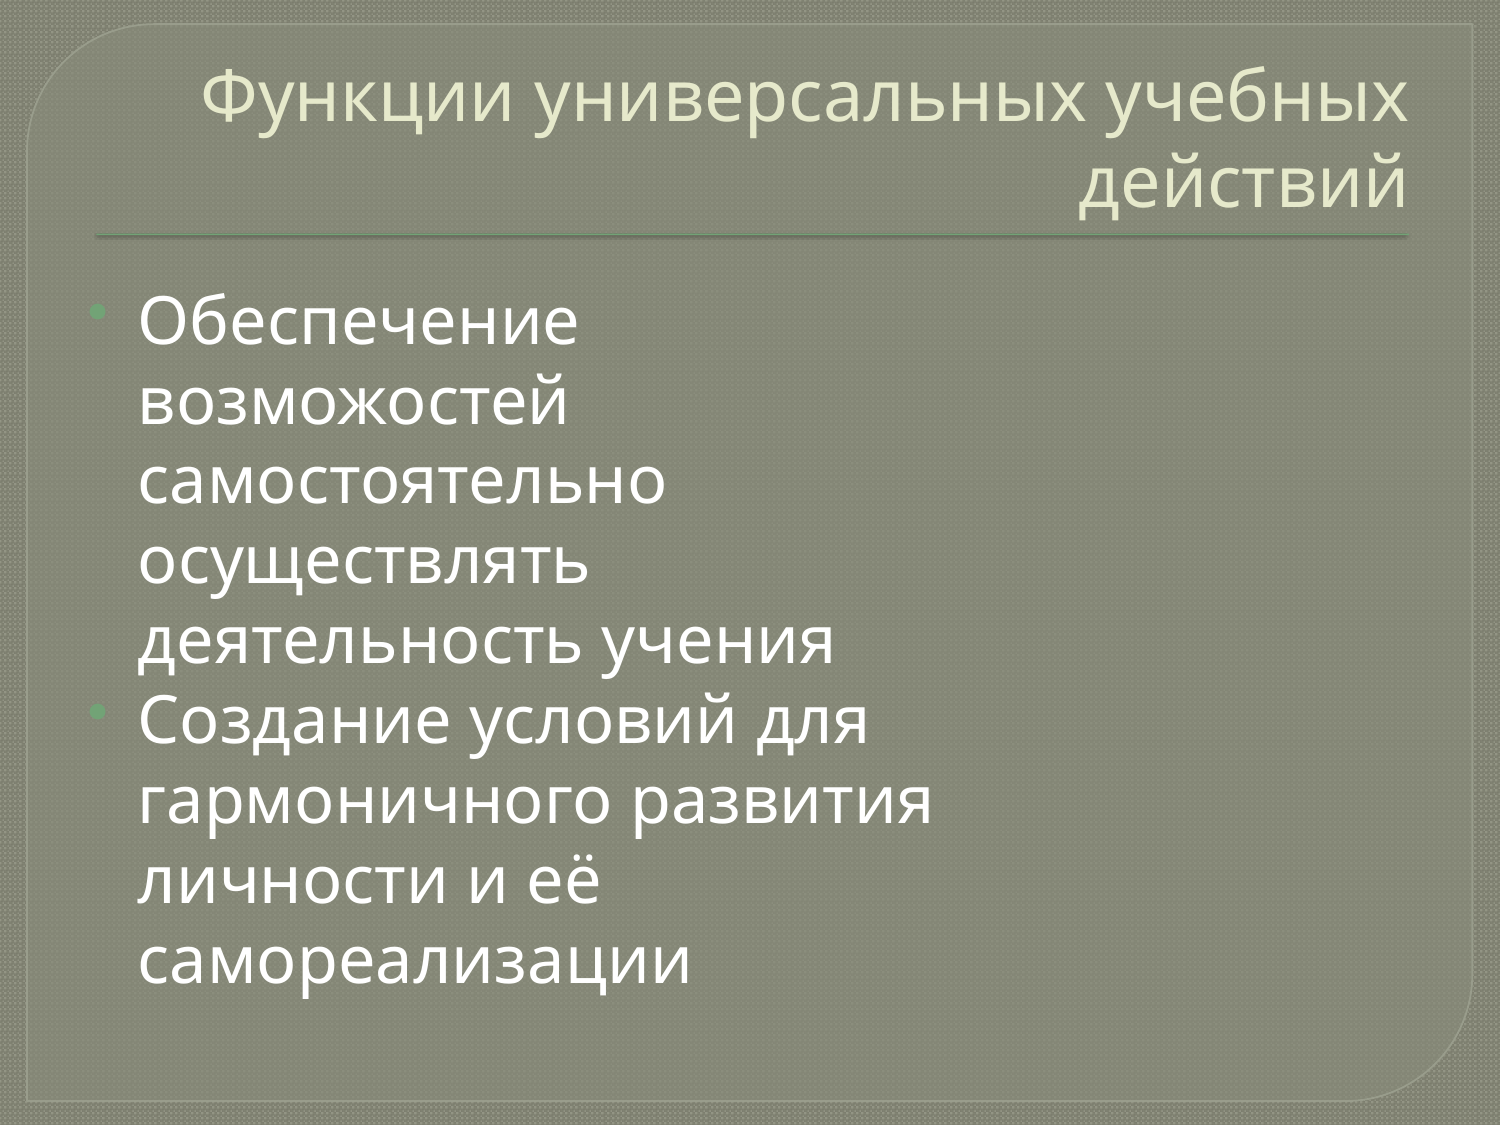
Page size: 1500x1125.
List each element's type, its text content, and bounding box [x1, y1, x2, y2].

list Обеспечение возможостей самостоятельно осуществлять деятельность учения Создание условий для гармоничного развития личности и её самореализации [75, 270, 973, 1013]
title Функции универсальных учебных действий [75, 41, 1425, 230]
